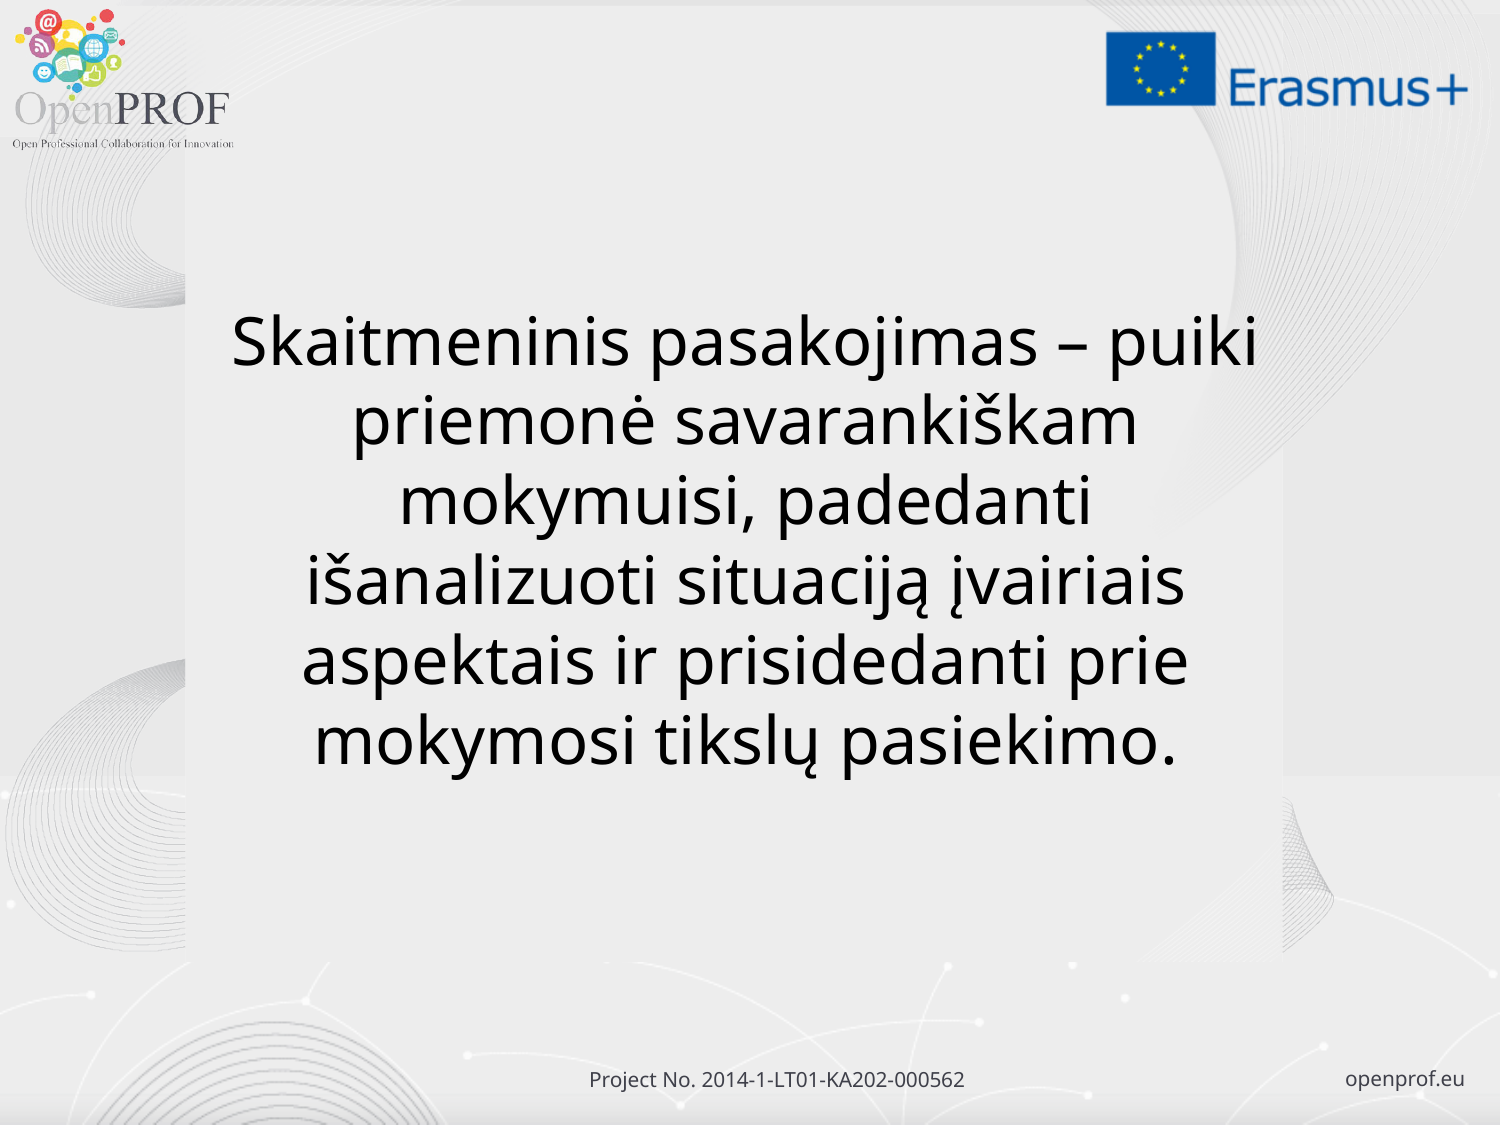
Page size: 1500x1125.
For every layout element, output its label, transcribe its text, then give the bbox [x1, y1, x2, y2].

list Skaitmeninis pasakojimas – puiki priemonė savarankiškam mokymuisi, padedanti išanalizuoti situaciją įvairiais aspektais ir prisidedanti prie mokymosi tikslų pasiekimo. [199, 290, 1294, 907]
picture [0, 0, 1500, 1125]
